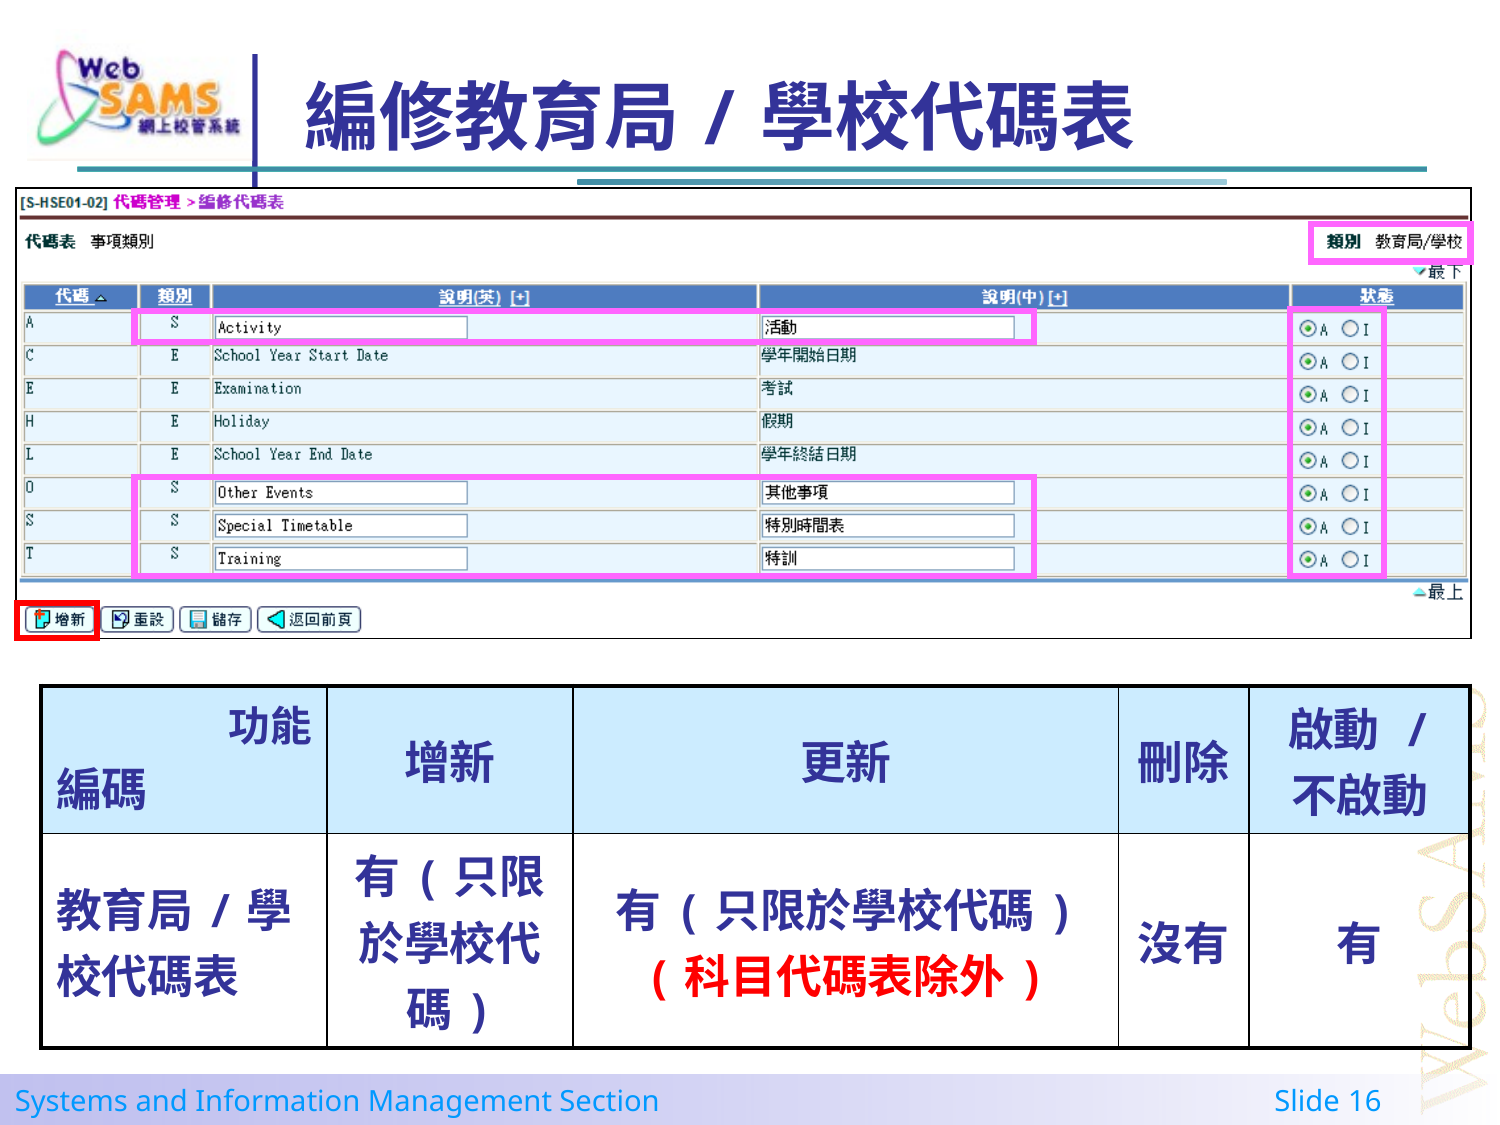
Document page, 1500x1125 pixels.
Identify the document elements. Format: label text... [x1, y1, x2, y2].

table_cell 有(只限於學校代碼) [328, 834, 572, 1046]
table_cell 教育局/學校代碼表 [43, 834, 326, 1046]
table_cell 沒有 [1119, 834, 1248, 1046]
picture [16, 188, 1471, 639]
table_cell 有(只限於學校代碼) (科目代碼表除外) [574, 834, 1118, 1046]
table_header 更新 [574, 688, 1118, 833]
table_header 啟動 / 不啟動 [1250, 688, 1468, 833]
table_cell 有 [1250, 834, 1468, 1046]
title 編修教育局/學校代碼表 [289, 41, 1465, 167]
table_header 功能 編碼 [43, 688, 326, 833]
picture [1393, 679, 1500, 1074]
table_header 增新 [328, 688, 572, 833]
table_header 刪除 [1119, 688, 1248, 833]
picture [27, 29, 253, 161]
